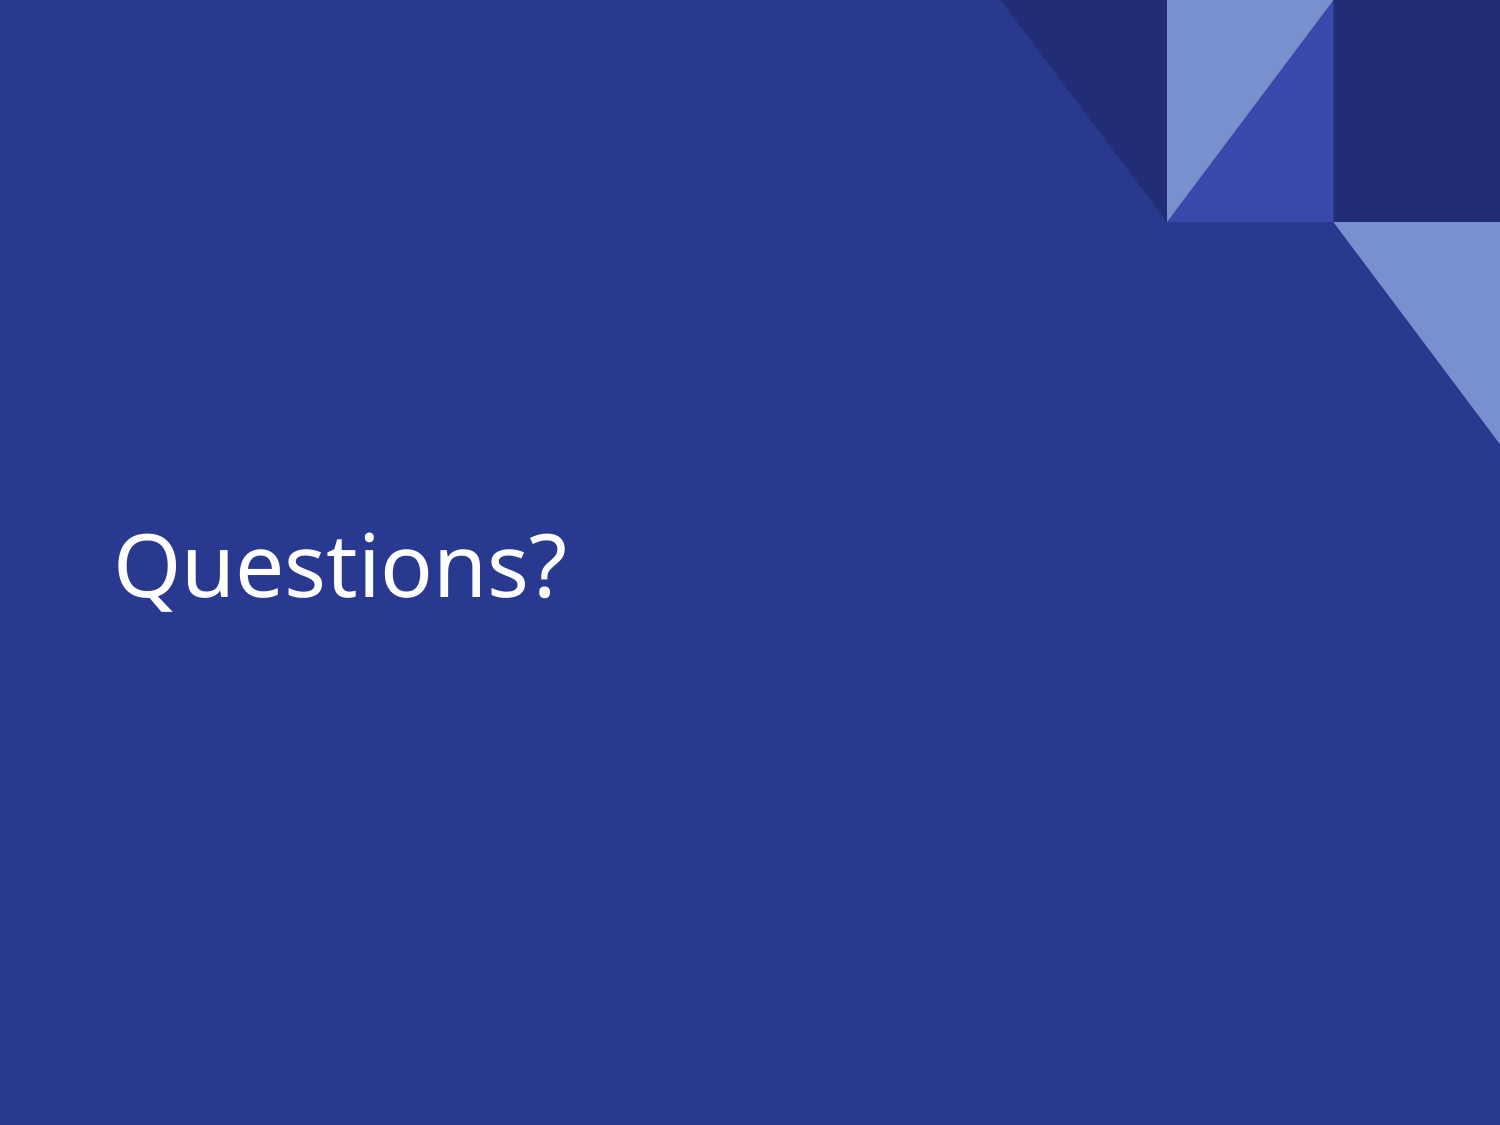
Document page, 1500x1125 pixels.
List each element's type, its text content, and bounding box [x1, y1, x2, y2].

title Questions? [98, 470, 1447, 655]
